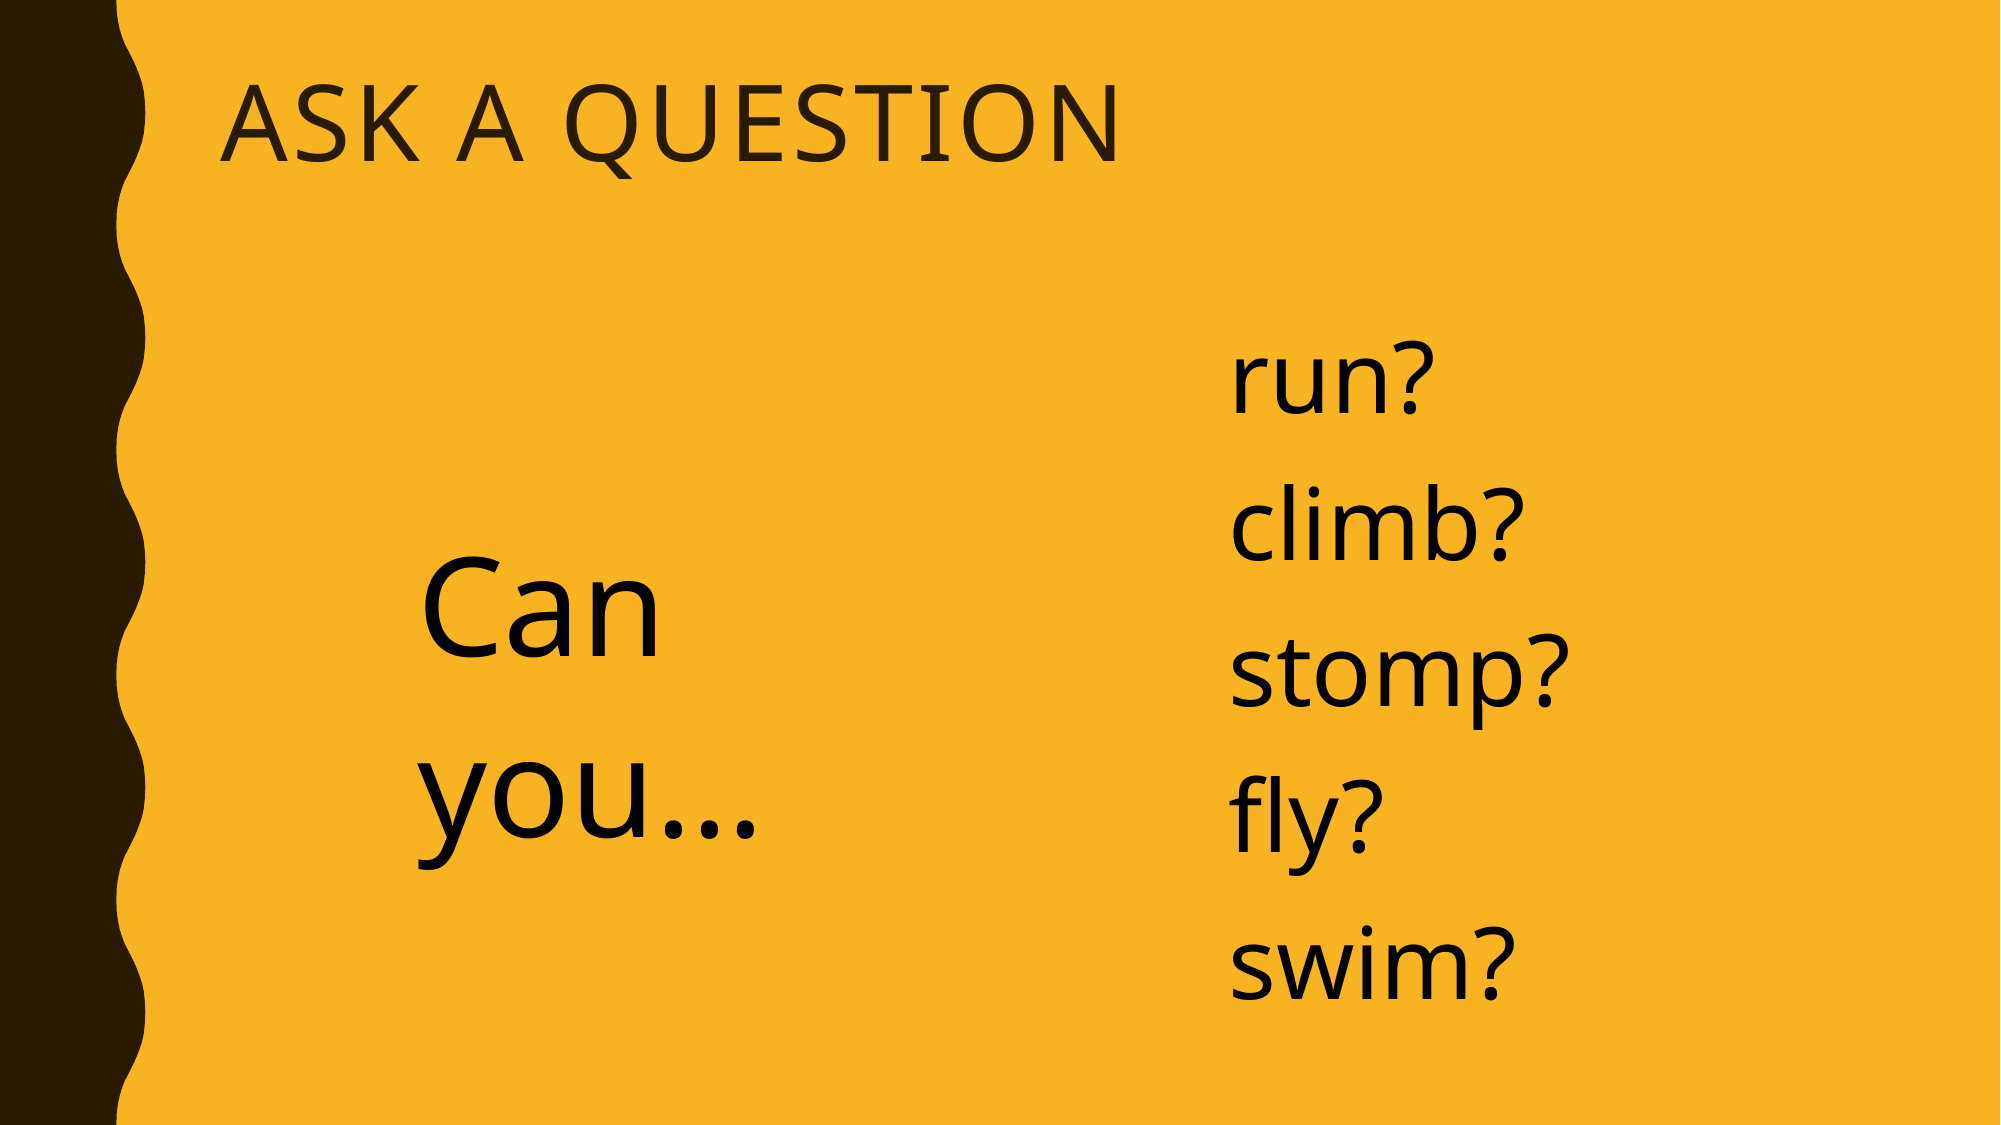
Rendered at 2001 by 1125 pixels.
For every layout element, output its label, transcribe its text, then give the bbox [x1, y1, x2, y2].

list Can you… [402, 221, 1017, 1035]
text_box run? climb? stomp? fly? swim? [1213, 293, 1828, 963]
title Ask a question [205, 62, 1875, 308]
